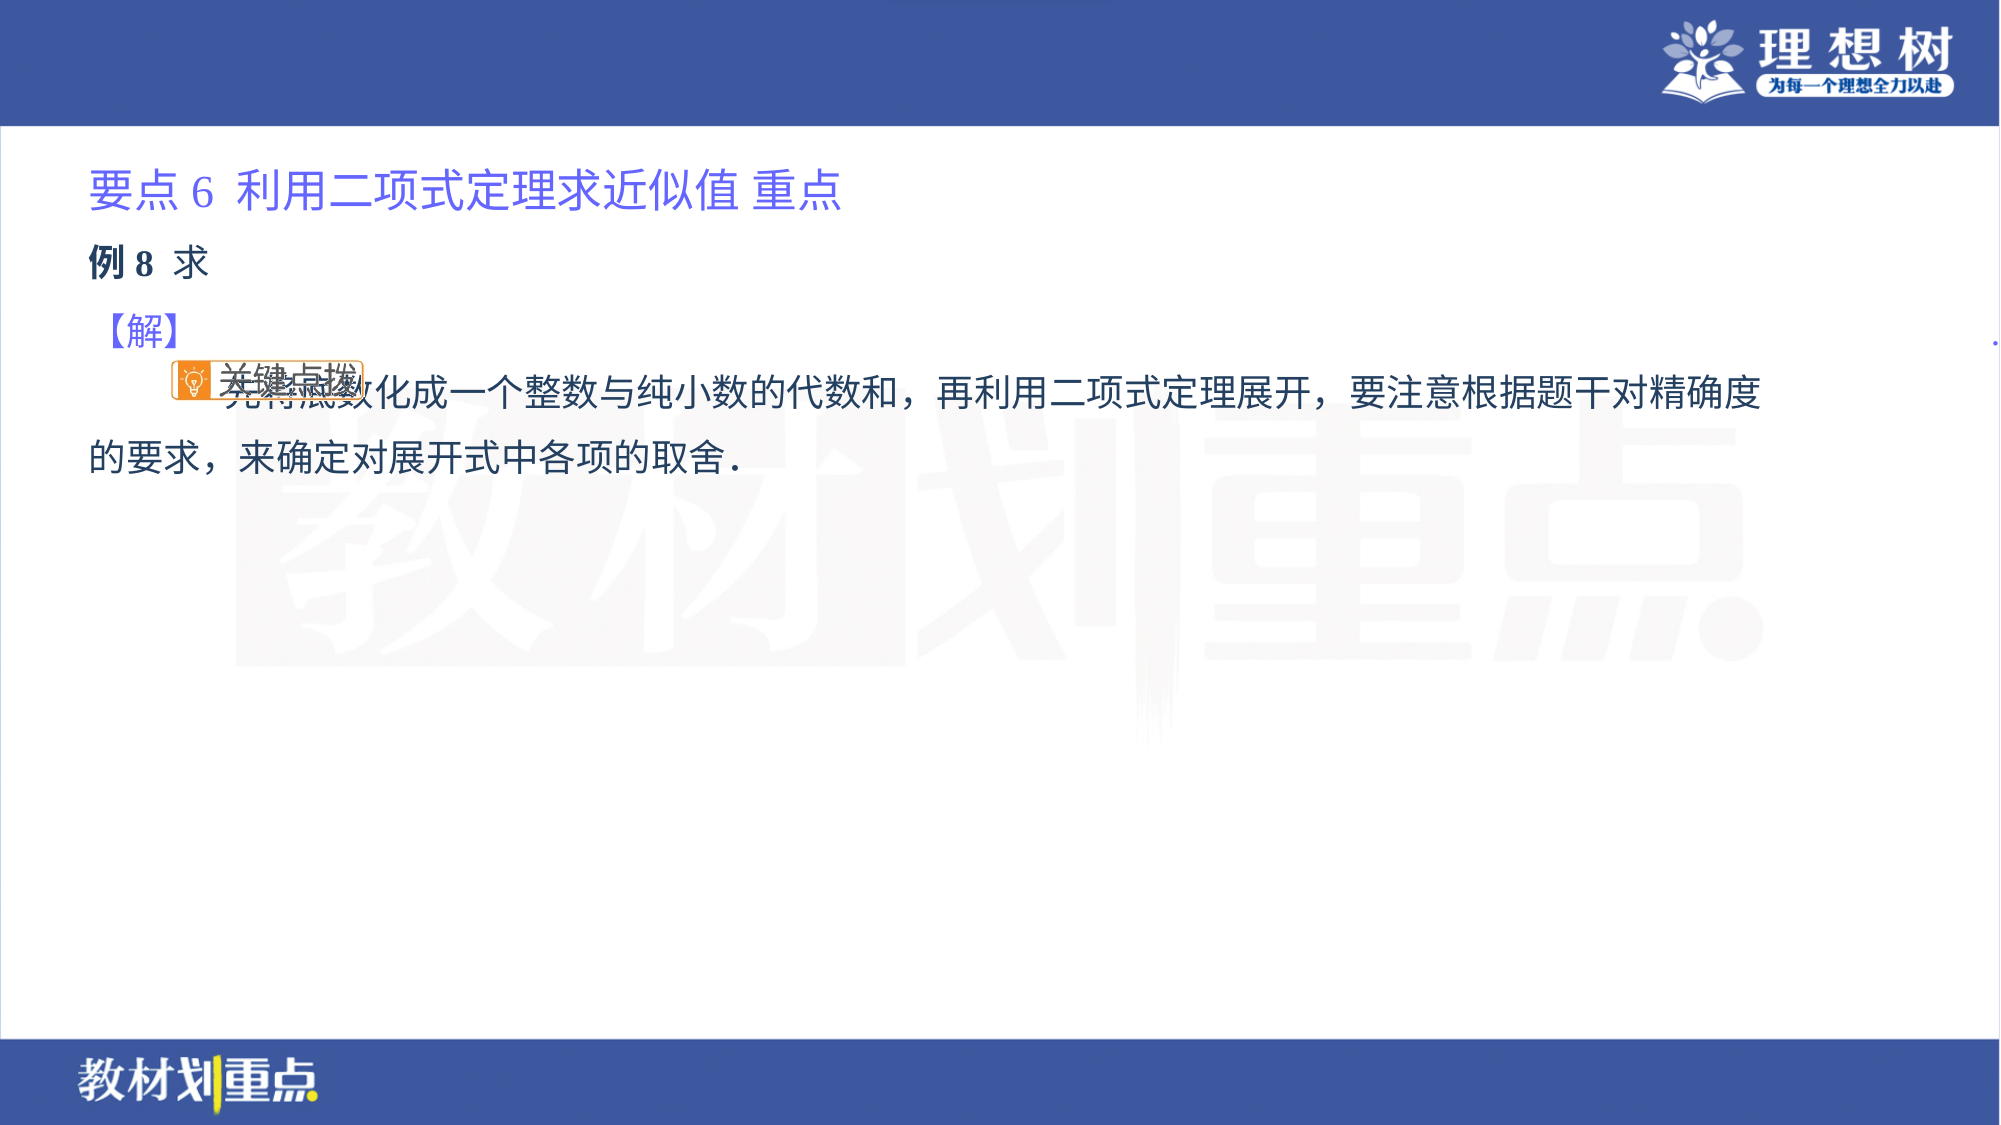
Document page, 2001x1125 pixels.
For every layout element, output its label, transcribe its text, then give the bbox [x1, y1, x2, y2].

picture [0, 0, 2000, 1125]
text_box 要点6 利用二项式定理求近似值 重点 [88, 135, 1911, 276]
text_box 先将底数化成一个整数与纯小数的代数和，再利用二项式定理展开，要注意根据题干对精确度 的要求，来确定对展开式中各项的取舍． [88, 345, 1911, 473]
